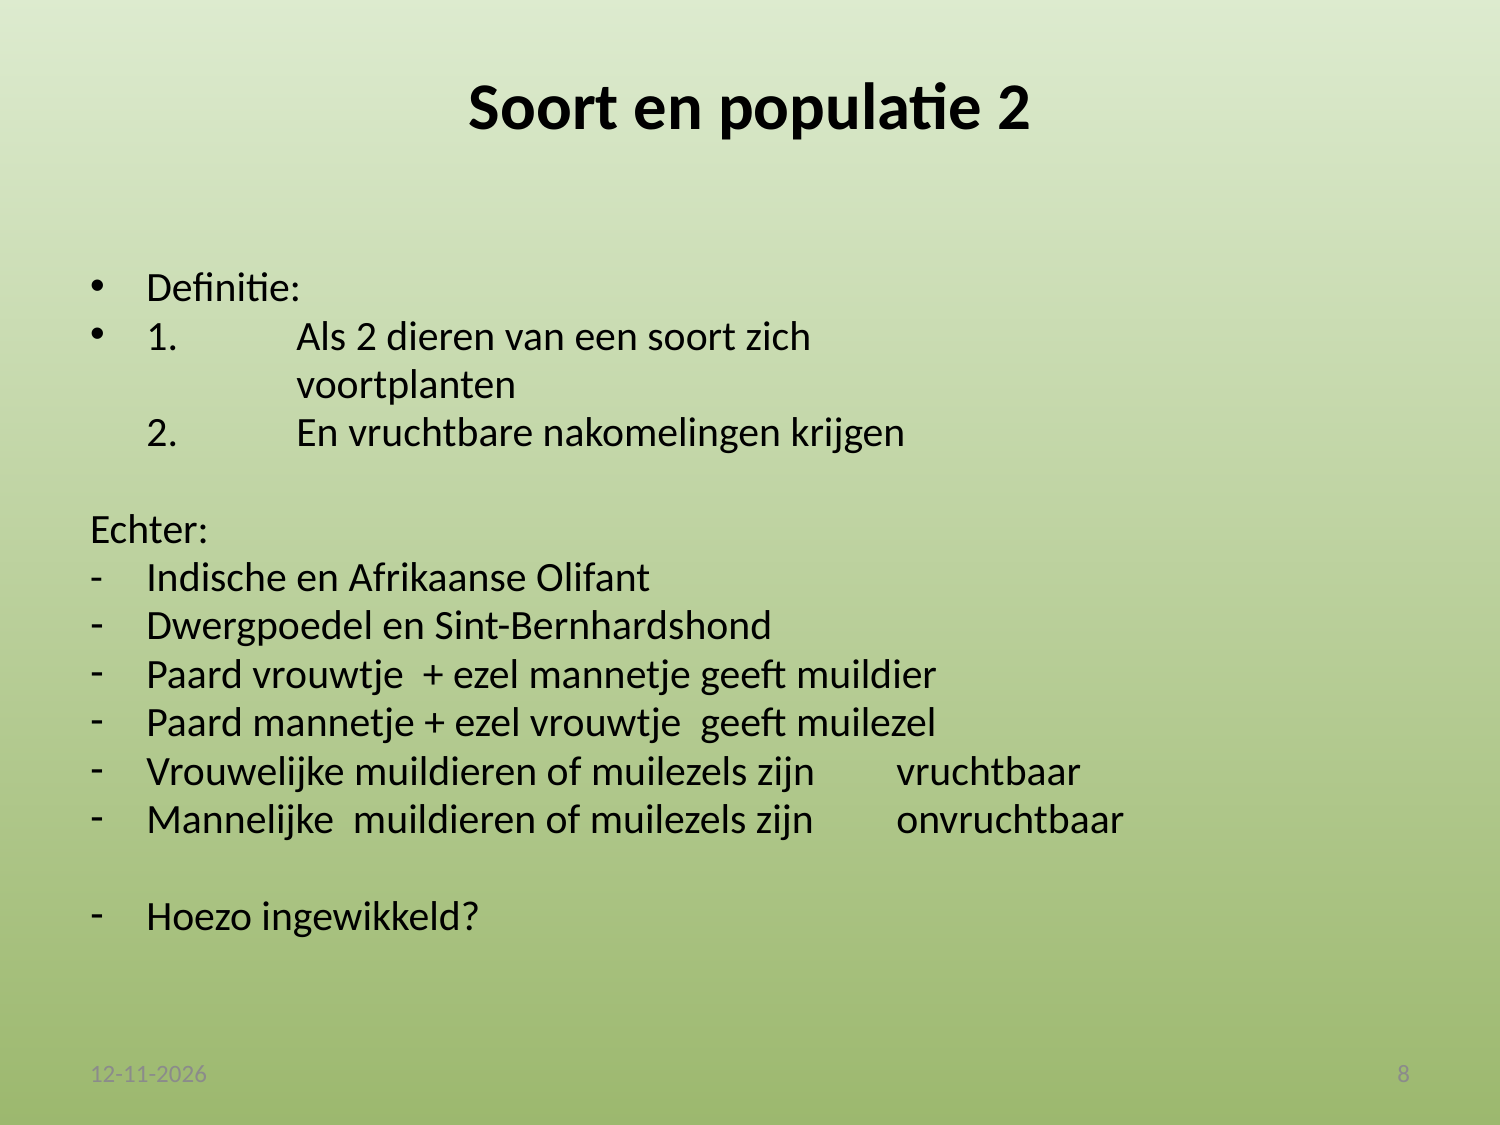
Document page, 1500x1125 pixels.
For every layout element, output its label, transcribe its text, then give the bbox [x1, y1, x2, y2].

slide_number 8 [1074, 1042, 1425, 1103]
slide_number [75, 1042, 425, 1103]
title Soort en populatie 2 [75, 45, 1425, 161]
list Definitie: 1. Als 2 dieren van een soort zich voortplanten 2. En vruchtbare nakomelingen krijgen Echter: - Indische en Afrikaanse Olifant Dwergpoedel en Sint-Bernhardshond Paard vrouwtje + ezel mannetje geeft muildier Paard mannetje + ezel vrouwtje geeft muilezel Vrouwelijke muildieren of muilezels zijn vruchtbaar Mannelijke muildieren of muilezels zijn onvruchtbaar Hoezo ingewikkeld? [75, 262, 1425, 1005]
